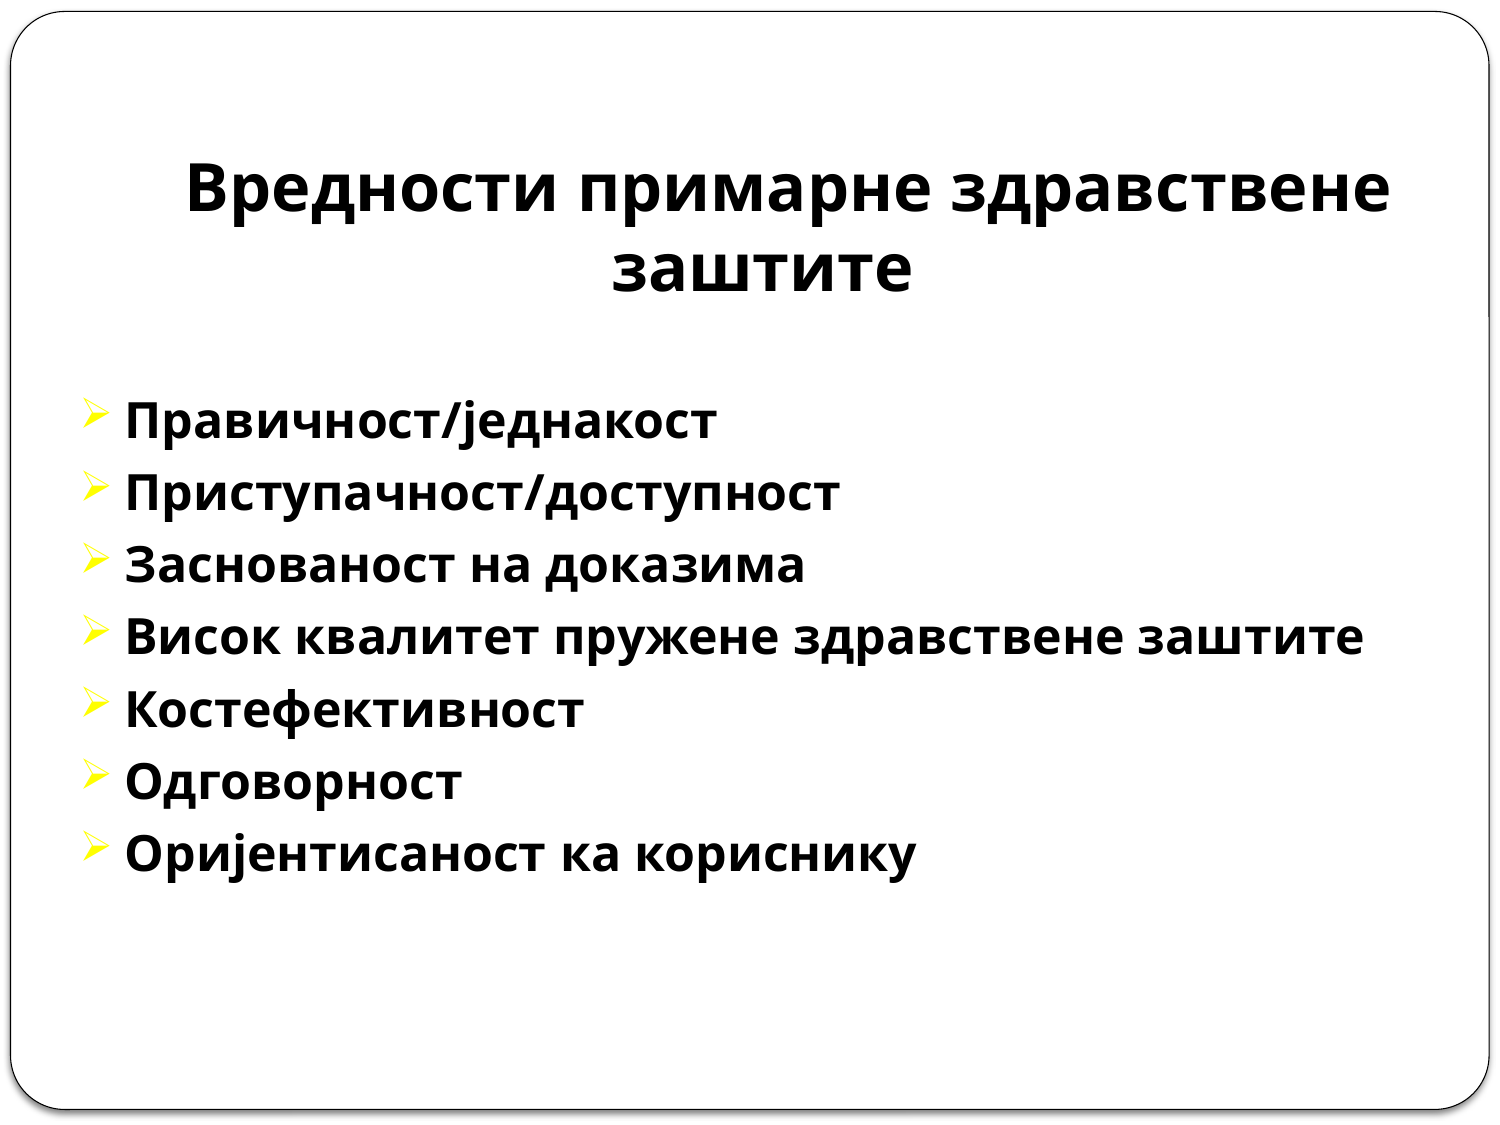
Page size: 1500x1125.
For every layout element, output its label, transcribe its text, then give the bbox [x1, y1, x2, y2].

list Вредности примарне здравствене заштите Правичност/једнакост Приступачност/доступност Заснованост на доказима Висок квалитет пружене здравствене заштите Костефективност Одговорност Оријентисаност ка кориснику [64, 137, 1415, 1076]
